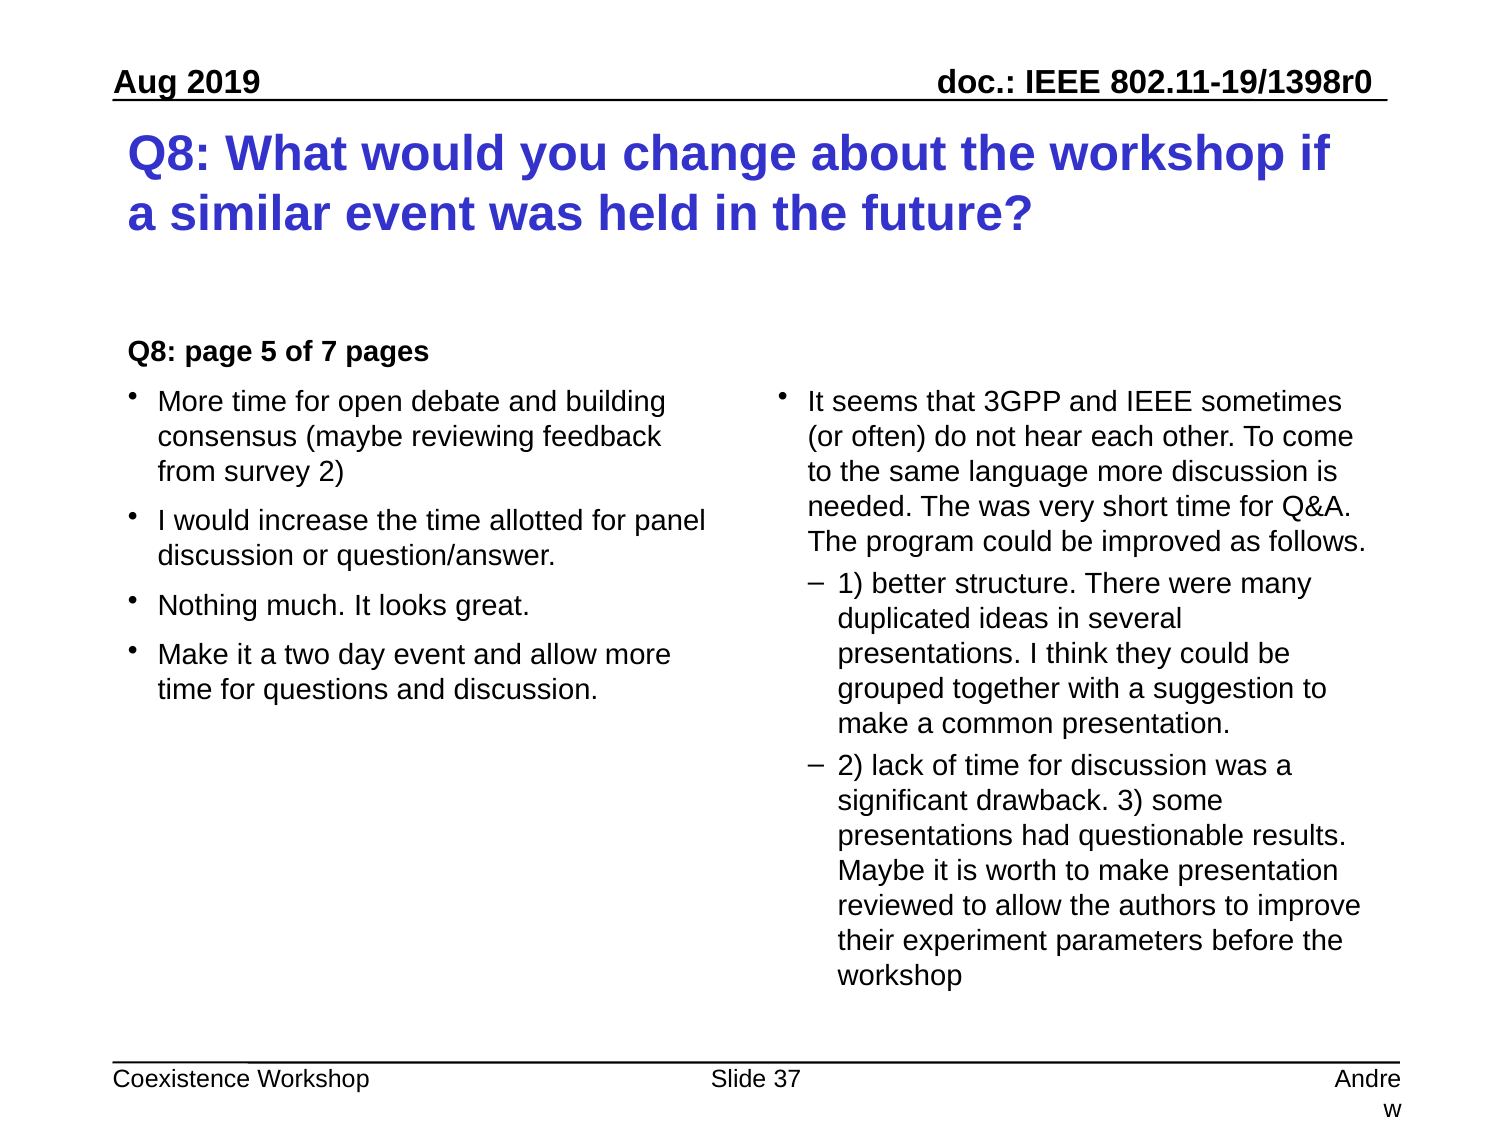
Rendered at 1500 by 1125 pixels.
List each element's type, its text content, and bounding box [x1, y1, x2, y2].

list It seems that 3GPP and IEEE sometimes (or often) do not hear each other. To come to the same language more discussion is needed. The was very short time for Q&A. The program could be improved as follows. 1) better structure. There were many duplicated ideas in several presentations. I think they could be grouped together with a suggestion to make a common presentation. 2) lack of time for discussion was a significant drawback. 3) some presentations had questionable results. Maybe it is worth to make presentation reviewed to allow the authors to improve their experiment parameters before the workshop [762, 324, 1388, 1000]
title Q8: What would you change about the workshop if a similar event was held in the future? [112, 112, 1388, 288]
slide_number Slide 37 [709, 1061, 803, 1093]
list Q8: page 5 of 7 pages More time for open debate and building consensus (maybe reviewing feedback from survey 2) I would increase the time allotted for panel discussion or question/answer. Nothing much. It looks great. Make it a two day event and allow more time for questions and discussion. [112, 324, 738, 1000]
footer Andrew Myles, Cisco [1320, 1061, 1402, 1093]
